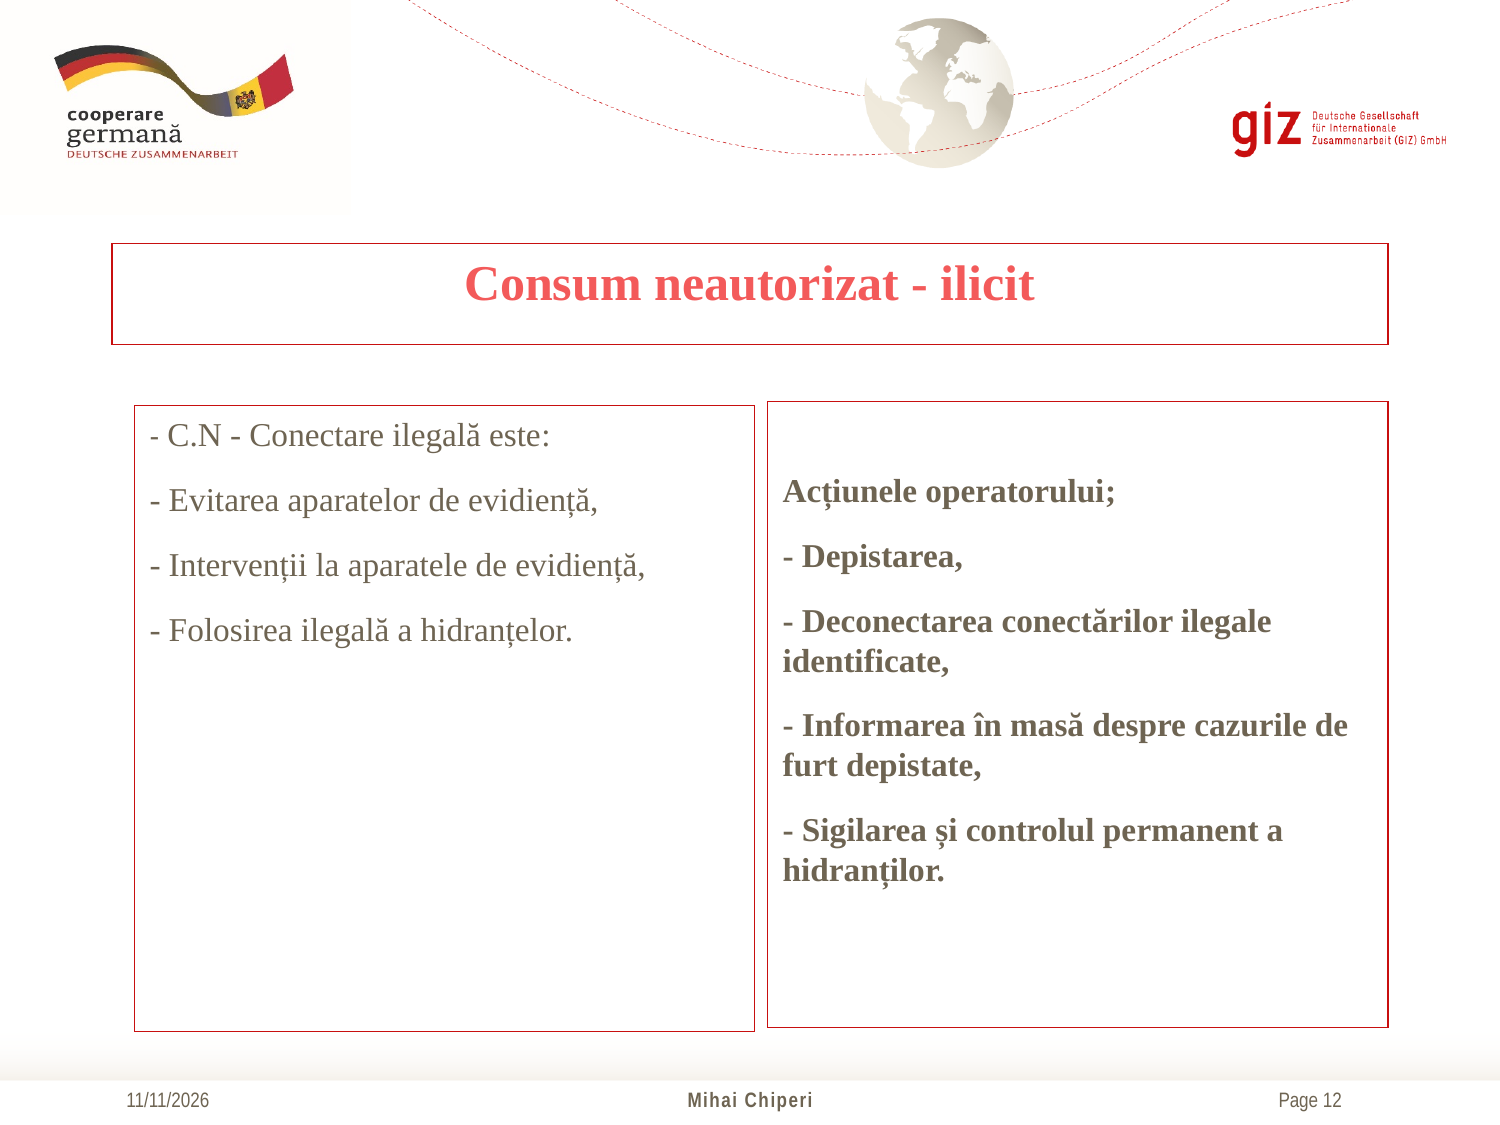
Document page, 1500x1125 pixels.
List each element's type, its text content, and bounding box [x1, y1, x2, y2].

footer Mihai Chiperi [469, 1079, 1031, 1121]
picture [0, 959, 1500, 1081]
title Consum neautorizat - ilicit [111, 243, 1389, 345]
list Acțiunele operatorului; - Depistarea, - Deconectarea conectărilor ilegale identificate, - Informarea în masă despre cazurile de furt depistate, - Sigilarea și controlul permanent a hidranților. [767, 401, 1389, 1028]
picture [0, 0, 1500, 215]
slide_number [111, 1079, 325, 1121]
list - C.N - Conectare ilegală este: - Evitarea aparatelor de evidiență, - Intervenții la aparatele de evidiență, - Folosirea ilegală a hidranțelor. [134, 405, 755, 1032]
